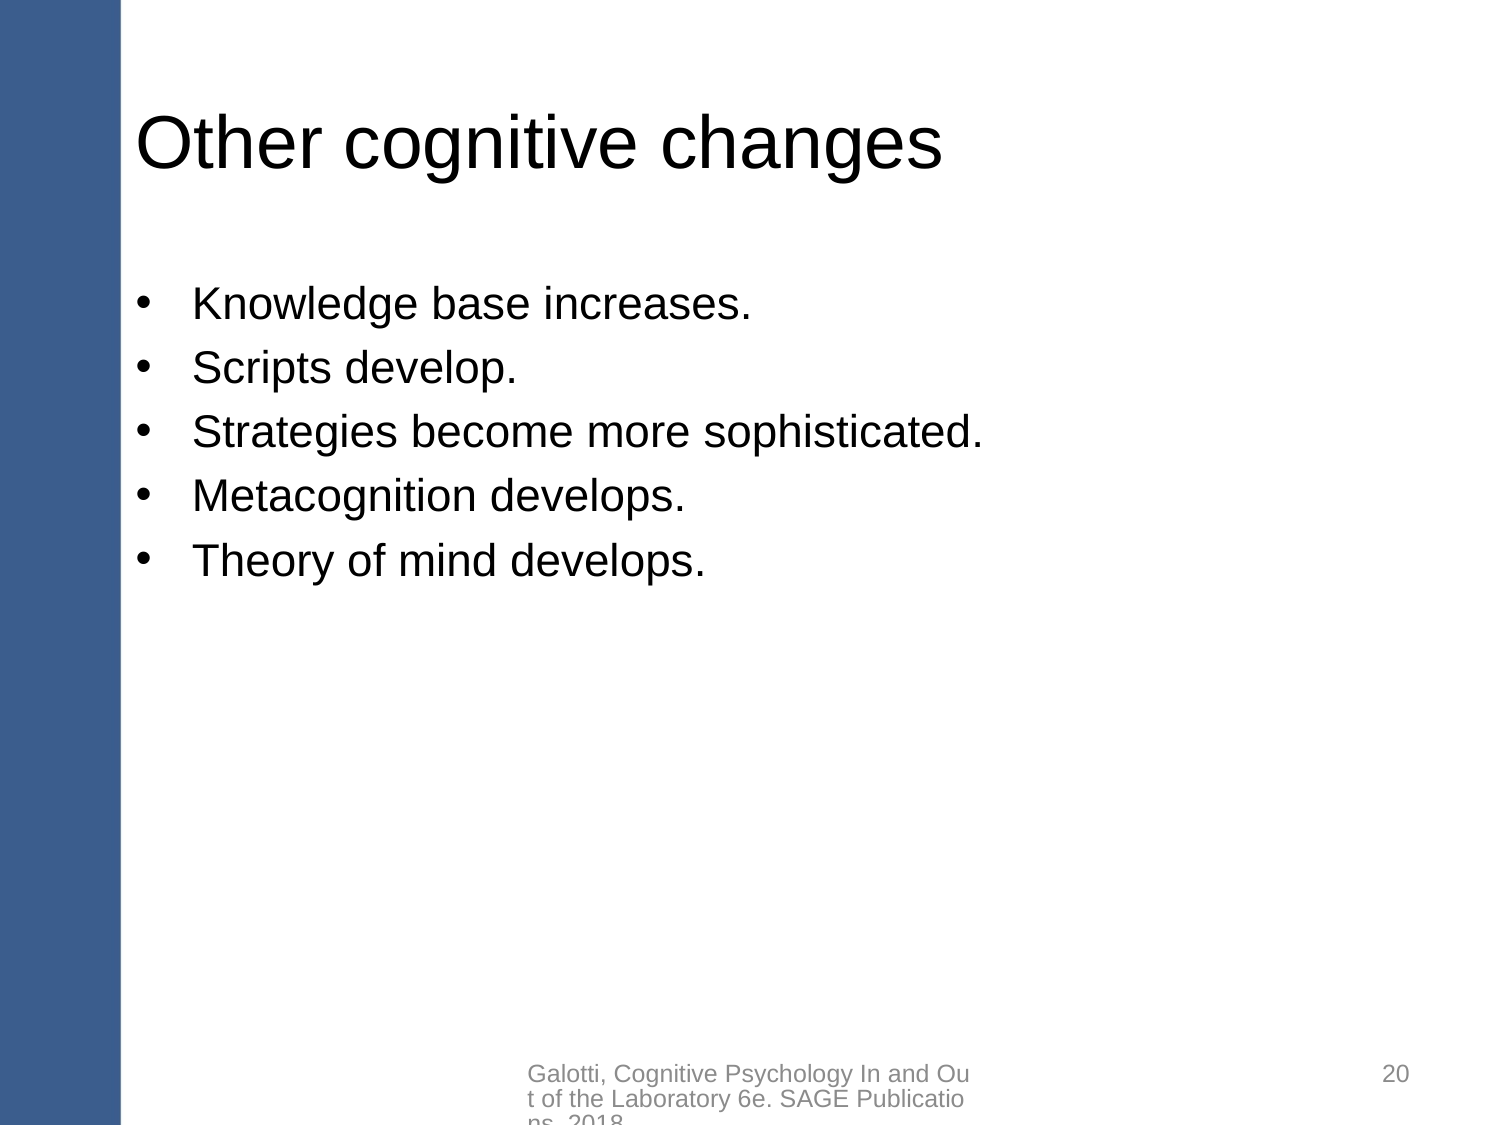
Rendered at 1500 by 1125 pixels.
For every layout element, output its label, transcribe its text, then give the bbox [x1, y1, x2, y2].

list Knowledge base increases. Scripts develop. Strategies become more sophisticated. Metacognition develops. Theory of mind develops. [120, 266, 1471, 1009]
footer Galotti, Cognitive Psychology In and Out of the Laboratory 6e. SAGE Publications, 2018. [512, 1042, 988, 1103]
picture [0, 0, 1500, 1125]
slide_number 20 [1074, 1042, 1425, 1103]
title Other cognitive changes [120, 44, 1471, 233]
